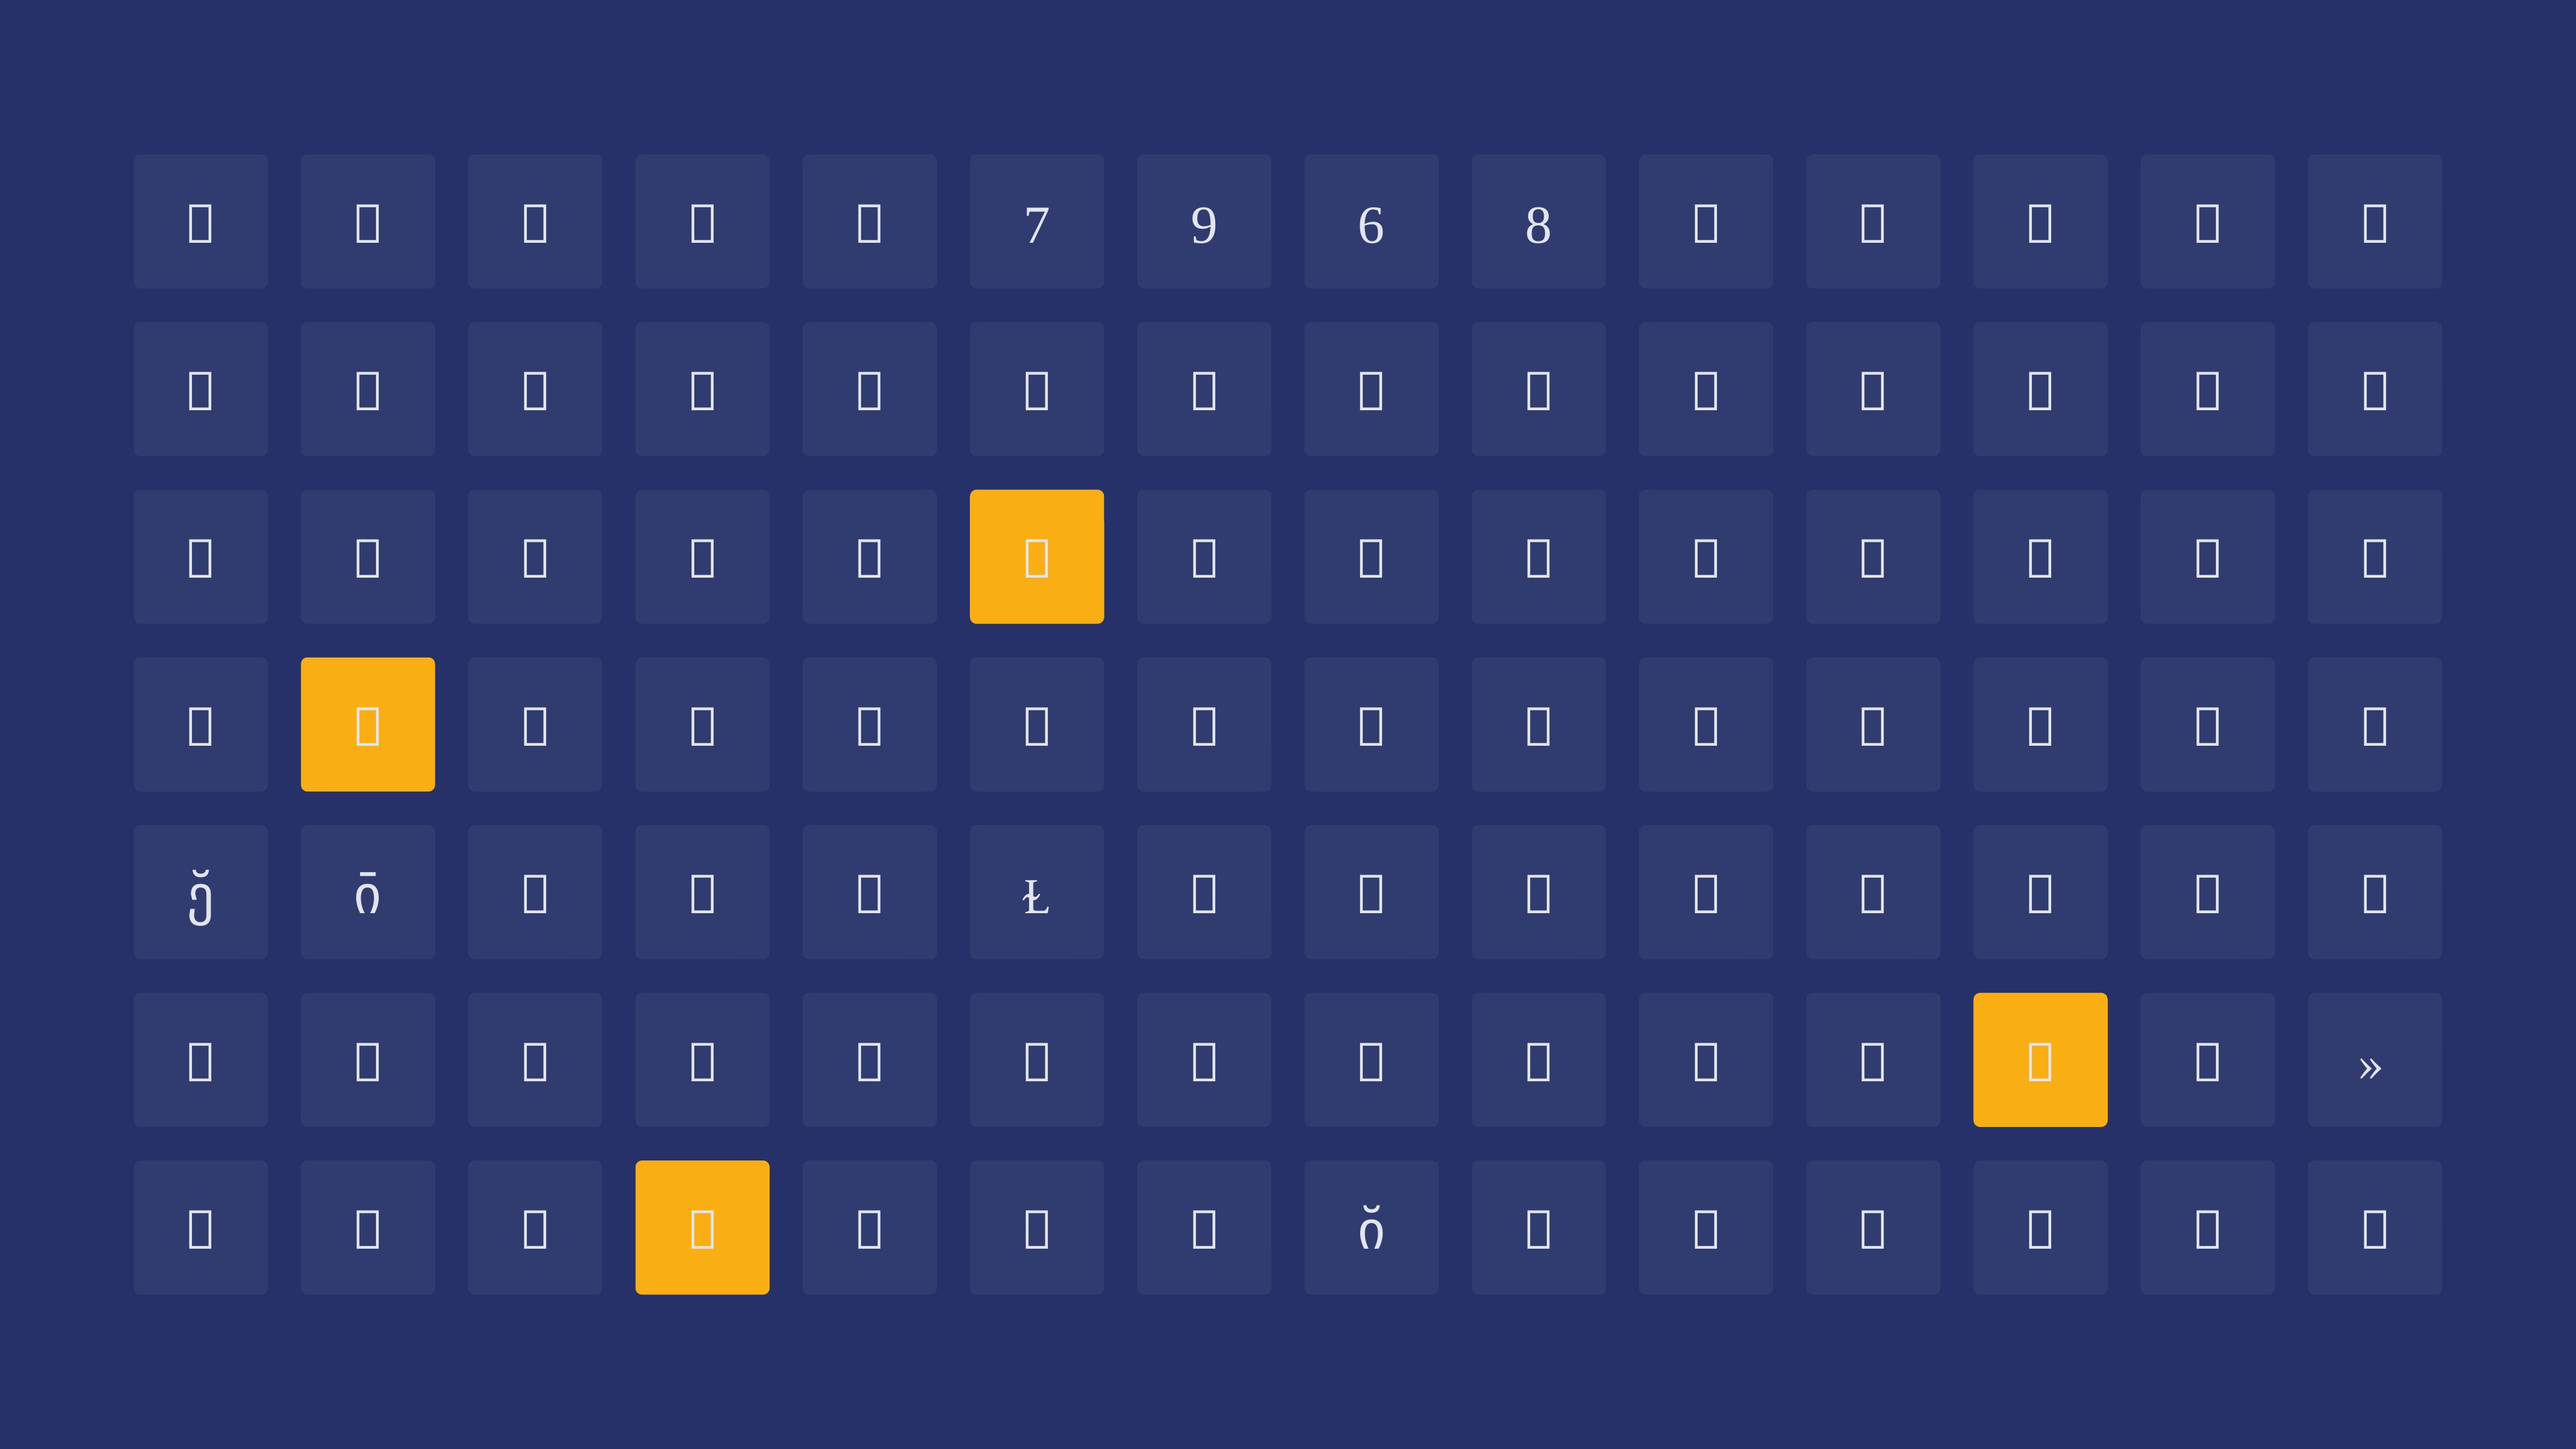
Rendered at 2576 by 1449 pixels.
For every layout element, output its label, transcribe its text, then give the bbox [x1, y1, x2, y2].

text_box  [1522, 1027, 1555, 1092]
text_box  [2192, 692, 2224, 757]
text_box  [184, 357, 217, 422]
text_box [1137, 154, 1272, 289]
text_box  [853, 357, 886, 422]
text_box [802, 489, 937, 624]
text_box [1639, 154, 1774, 289]
text_box [970, 489, 1104, 624]
text_box  [2360, 1027, 2390, 1092]
text_box  [352, 1195, 384, 1260]
text_box  [1358, 189, 1385, 254]
text_box  [519, 357, 552, 422]
text_box [1806, 992, 1941, 1127]
text_box [970, 154, 1104, 289]
text_box [970, 657, 1104, 792]
text_box  [519, 860, 552, 925]
text_box  [352, 692, 384, 757]
text_box [2307, 992, 2443, 1127]
text_box [301, 657, 435, 792]
text_box  [1024, 860, 1050, 925]
text_box [1973, 825, 2108, 960]
text_box  [1522, 1195, 1555, 1260]
text_box [635, 154, 770, 289]
text_box [970, 825, 1104, 960]
text_box  [519, 524, 552, 589]
text_box [1973, 1160, 2108, 1295]
text_box [133, 657, 268, 792]
text_box [635, 825, 770, 960]
text_box  [1857, 189, 1890, 254]
text_box [1137, 992, 1272, 1127]
text_box [468, 992, 603, 1127]
text_box [1472, 321, 1606, 457]
text_box [970, 321, 1104, 457]
text_box  [1857, 692, 1890, 757]
text_box [2307, 154, 2443, 289]
text_box  [519, 692, 552, 757]
text_box [2141, 992, 2275, 1127]
text_box [2141, 825, 2275, 960]
text_box [1973, 154, 2108, 289]
text_box  [1522, 357, 1555, 422]
text_box  [1355, 860, 1388, 925]
text_box  [686, 189, 719, 254]
text_box  [2192, 860, 2224, 925]
text_box  [2024, 860, 2057, 925]
text_box  [853, 189, 886, 254]
text_box [1639, 992, 1774, 1127]
text_box [301, 489, 435, 624]
text_box [1304, 825, 1439, 960]
text_box  [1188, 860, 1221, 925]
text_box [970, 992, 1104, 1127]
text_box  [686, 692, 719, 757]
text_box [635, 1160, 770, 1295]
text_box  [2359, 1195, 2392, 1260]
text_box  [519, 1195, 552, 1260]
text_box [1806, 1160, 1941, 1295]
text_box  [853, 692, 886, 757]
text_box  [1857, 860, 1890, 925]
text_box  [1525, 189, 1553, 254]
text_box  [1355, 1027, 1388, 1092]
text_box [1639, 825, 1774, 960]
text_box [1973, 992, 2108, 1127]
text_box [133, 154, 268, 289]
text_box  [352, 357, 384, 422]
text_box  [2024, 1195, 2057, 1260]
text_box [1973, 489, 2108, 624]
text_box [1806, 154, 1941, 289]
text_box [1806, 321, 1941, 457]
text_box  [2192, 1027, 2224, 1092]
text_box [468, 489, 603, 624]
text_box [2141, 321, 2275, 457]
text_box  [1021, 524, 1054, 589]
text_box  [352, 524, 384, 589]
text_box [2141, 1160, 2275, 1295]
text_box  [1690, 1195, 1723, 1260]
text_box [301, 992, 435, 1127]
text_box [1973, 657, 2108, 792]
text_box [1806, 657, 1941, 792]
text_box [301, 825, 435, 960]
text_box  [1023, 189, 1051, 254]
text_box [635, 657, 770, 792]
text_box [1472, 825, 1606, 960]
text_box [2141, 154, 2275, 289]
text_box  [1355, 357, 1388, 422]
text_box [2307, 321, 2443, 457]
text_box  [352, 189, 384, 254]
text_box  [2024, 692, 2057, 757]
text_box  [2359, 524, 2392, 589]
text_box  [519, 189, 552, 254]
text_box  [2024, 357, 2057, 422]
text_box  [686, 524, 719, 589]
text_box  [2192, 1195, 2224, 1260]
text_box [133, 825, 268, 960]
text_box [1137, 1160, 1272, 1295]
text_box [802, 1160, 937, 1295]
text_box [1806, 489, 1941, 624]
text_box  [853, 1195, 886, 1260]
text_box [1304, 489, 1439, 624]
text_box  [853, 524, 886, 589]
text_box [133, 489, 268, 624]
text_box [802, 992, 937, 1127]
text_box  [1188, 1195, 1221, 1260]
text_box  [1690, 1027, 1723, 1092]
text_box  [352, 1027, 384, 1092]
text_box  [1191, 189, 1218, 254]
text_box  [1857, 1195, 1890, 1260]
text_box [1304, 992, 1439, 1127]
text_box [802, 154, 937, 289]
text_box [468, 321, 603, 457]
text_box [1973, 321, 2108, 457]
text_box  [1021, 1027, 1054, 1092]
text_box [970, 1160, 1104, 1295]
text_box [301, 321, 435, 457]
text_box [635, 321, 770, 457]
text_box  [2024, 524, 2057, 589]
text_box  [1188, 524, 1221, 589]
text_box [1472, 154, 1606, 289]
text_box [1472, 489, 1606, 624]
text_box [802, 825, 937, 960]
text_box [1304, 154, 1439, 289]
text_box  [1522, 692, 1555, 757]
text_box [133, 1160, 268, 1295]
text_box [635, 992, 770, 1127]
text_box  [184, 189, 217, 254]
text_box  [1355, 692, 1388, 757]
text_box  [519, 1027, 552, 1092]
text_box  [1690, 189, 1723, 254]
text_box [1137, 825, 1272, 960]
text_box  [1522, 860, 1555, 925]
text_box  [2359, 692, 2392, 757]
text_box  [2359, 189, 2392, 254]
text_box  [1690, 357, 1723, 422]
text_box  [2024, 189, 2057, 254]
text_box  [1857, 1027, 1890, 1092]
text_box  [1188, 357, 1221, 422]
text_box  [1021, 692, 1054, 757]
text_box [802, 321, 937, 457]
text_box  [853, 1027, 886, 1092]
text_box [2307, 657, 2443, 792]
text_box [301, 154, 435, 289]
text_box  [853, 860, 886, 925]
text_box  [2192, 189, 2224, 254]
text_box  [1857, 357, 1890, 422]
text_box [1472, 1160, 1606, 1295]
text_box  [1857, 524, 1890, 589]
text_box  [1188, 692, 1221, 757]
text_box [1304, 321, 1439, 457]
text_box  [184, 692, 217, 757]
text_box  [1690, 524, 1723, 589]
text_box  [1358, 1195, 1386, 1260]
text_box [2141, 657, 2275, 792]
text_box  [686, 1027, 719, 1092]
text_box  [1355, 524, 1388, 589]
text_box [1137, 657, 1272, 792]
text_box  [184, 1027, 217, 1092]
text_box [1806, 825, 1941, 960]
text_box [1304, 657, 1439, 792]
text_box  [2024, 1027, 2057, 1092]
text_box [1639, 657, 1774, 792]
text_box [1304, 1160, 1439, 1295]
text_box [133, 992, 268, 1127]
text_box  [187, 860, 214, 925]
text_box [2307, 489, 2443, 624]
text_box  [1690, 860, 1723, 925]
text_box [2141, 489, 2275, 624]
text_box [468, 154, 603, 289]
text_box [635, 489, 770, 624]
text_box  [1188, 1027, 1221, 1092]
text_box [1472, 657, 1606, 792]
text_box  [2359, 357, 2392, 422]
text_box  [686, 1195, 719, 1260]
text_box  [686, 357, 719, 422]
text_box [1639, 1160, 1774, 1295]
text_box [133, 321, 268, 457]
text_box  [2192, 524, 2224, 589]
text_box [468, 657, 603, 792]
text_box [1472, 992, 1606, 1127]
text_box [1639, 321, 1774, 457]
text_box [1137, 321, 1272, 457]
text_box [468, 825, 603, 960]
text_box  [1690, 692, 1723, 757]
text_box [1137, 489, 1272, 624]
text_box [1639, 489, 1774, 624]
text_box  [1021, 1195, 1054, 1260]
text_box  [1522, 524, 1555, 589]
text_box  [184, 524, 217, 589]
text_box [2307, 825, 2443, 960]
text_box  [1021, 357, 1054, 422]
text_box [301, 1160, 435, 1295]
text_box [468, 1160, 603, 1295]
text_box [802, 657, 937, 792]
text_box  [184, 1195, 217, 1260]
text_box [2307, 1160, 2443, 1295]
text_box  [2359, 860, 2392, 925]
text_box  [354, 860, 383, 925]
text_box  [2192, 357, 2224, 422]
text_box  [686, 860, 719, 925]
